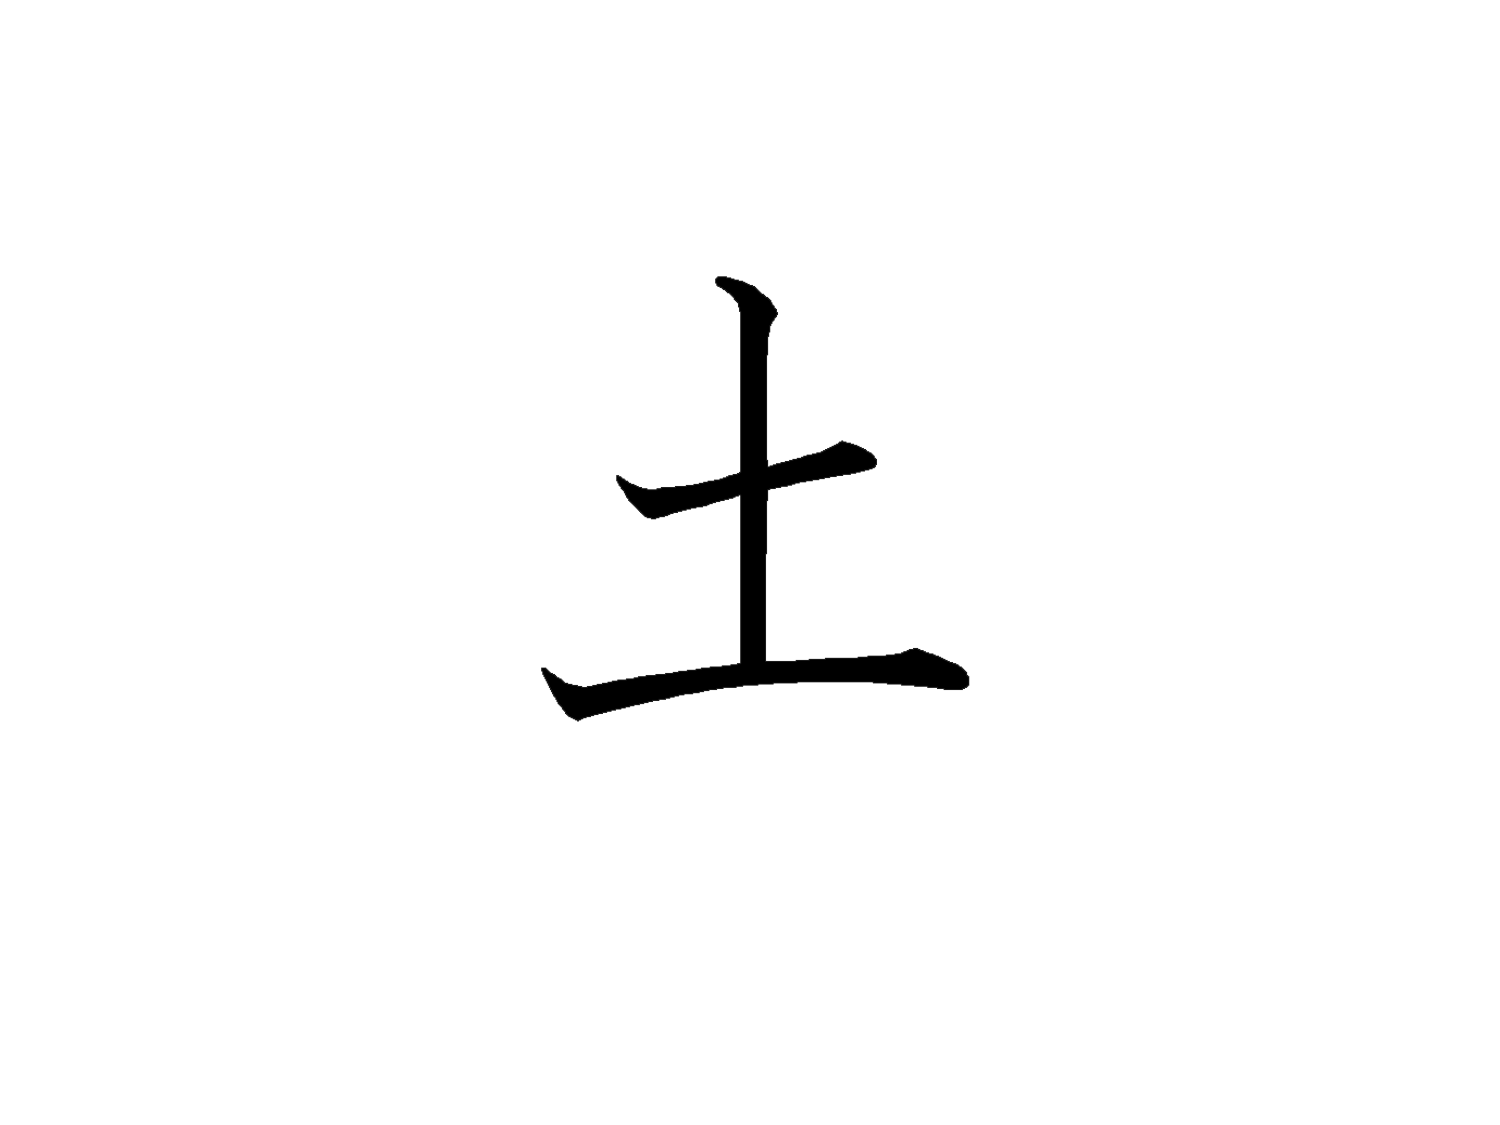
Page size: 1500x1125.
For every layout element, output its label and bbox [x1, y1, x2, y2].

picture [540, 274, 976, 726]
